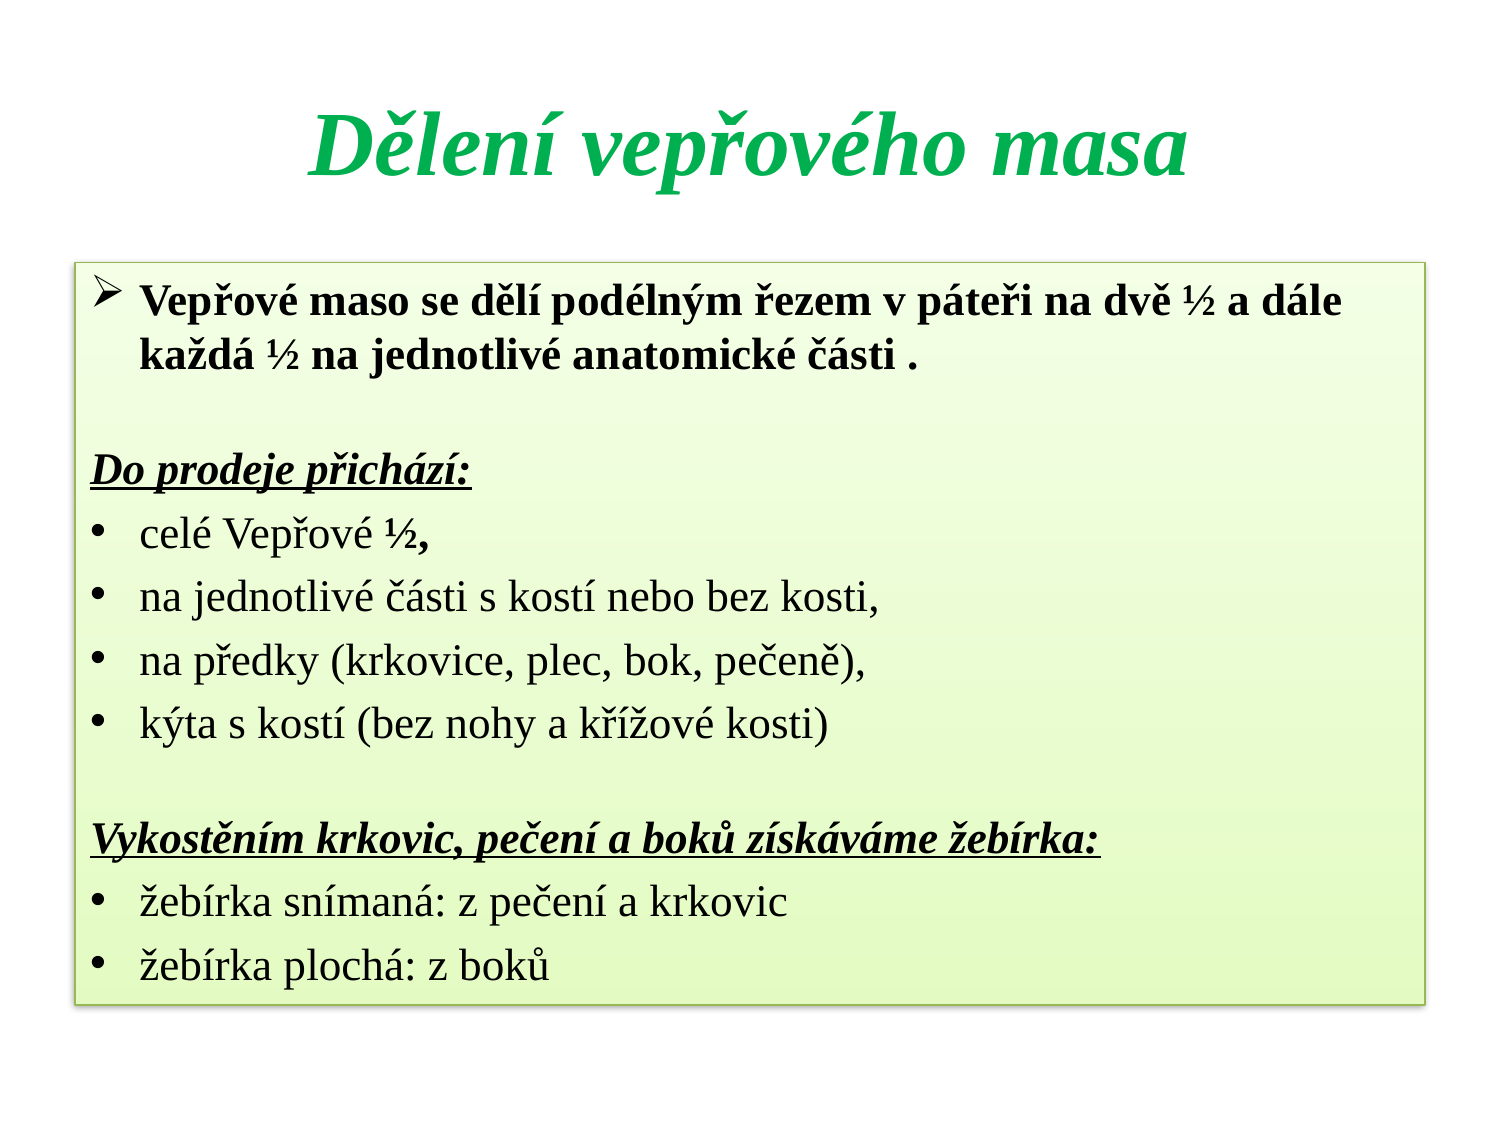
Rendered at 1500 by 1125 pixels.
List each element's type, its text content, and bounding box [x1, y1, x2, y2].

title Dělení vepřového masa [75, 45, 1425, 233]
list Vepřové maso se dělí podélným řezem v páteři na dvě ½ a dále každá ½ na jednotlivé anatomické části . Do prodeje přichází: celé Vepřové ½, na jednotlivé části s kostí nebo bez kosti, na předky (krkovice, plec, bok, pečeně), kýta s kostí (bez nohy a křížové kosti) Vykostěním krkovic, pečení a boků získáváme žebírka: žebírka snímaná: z pečení a krkovic žebírka plochá: z boků [74, 262, 1426, 1006]
